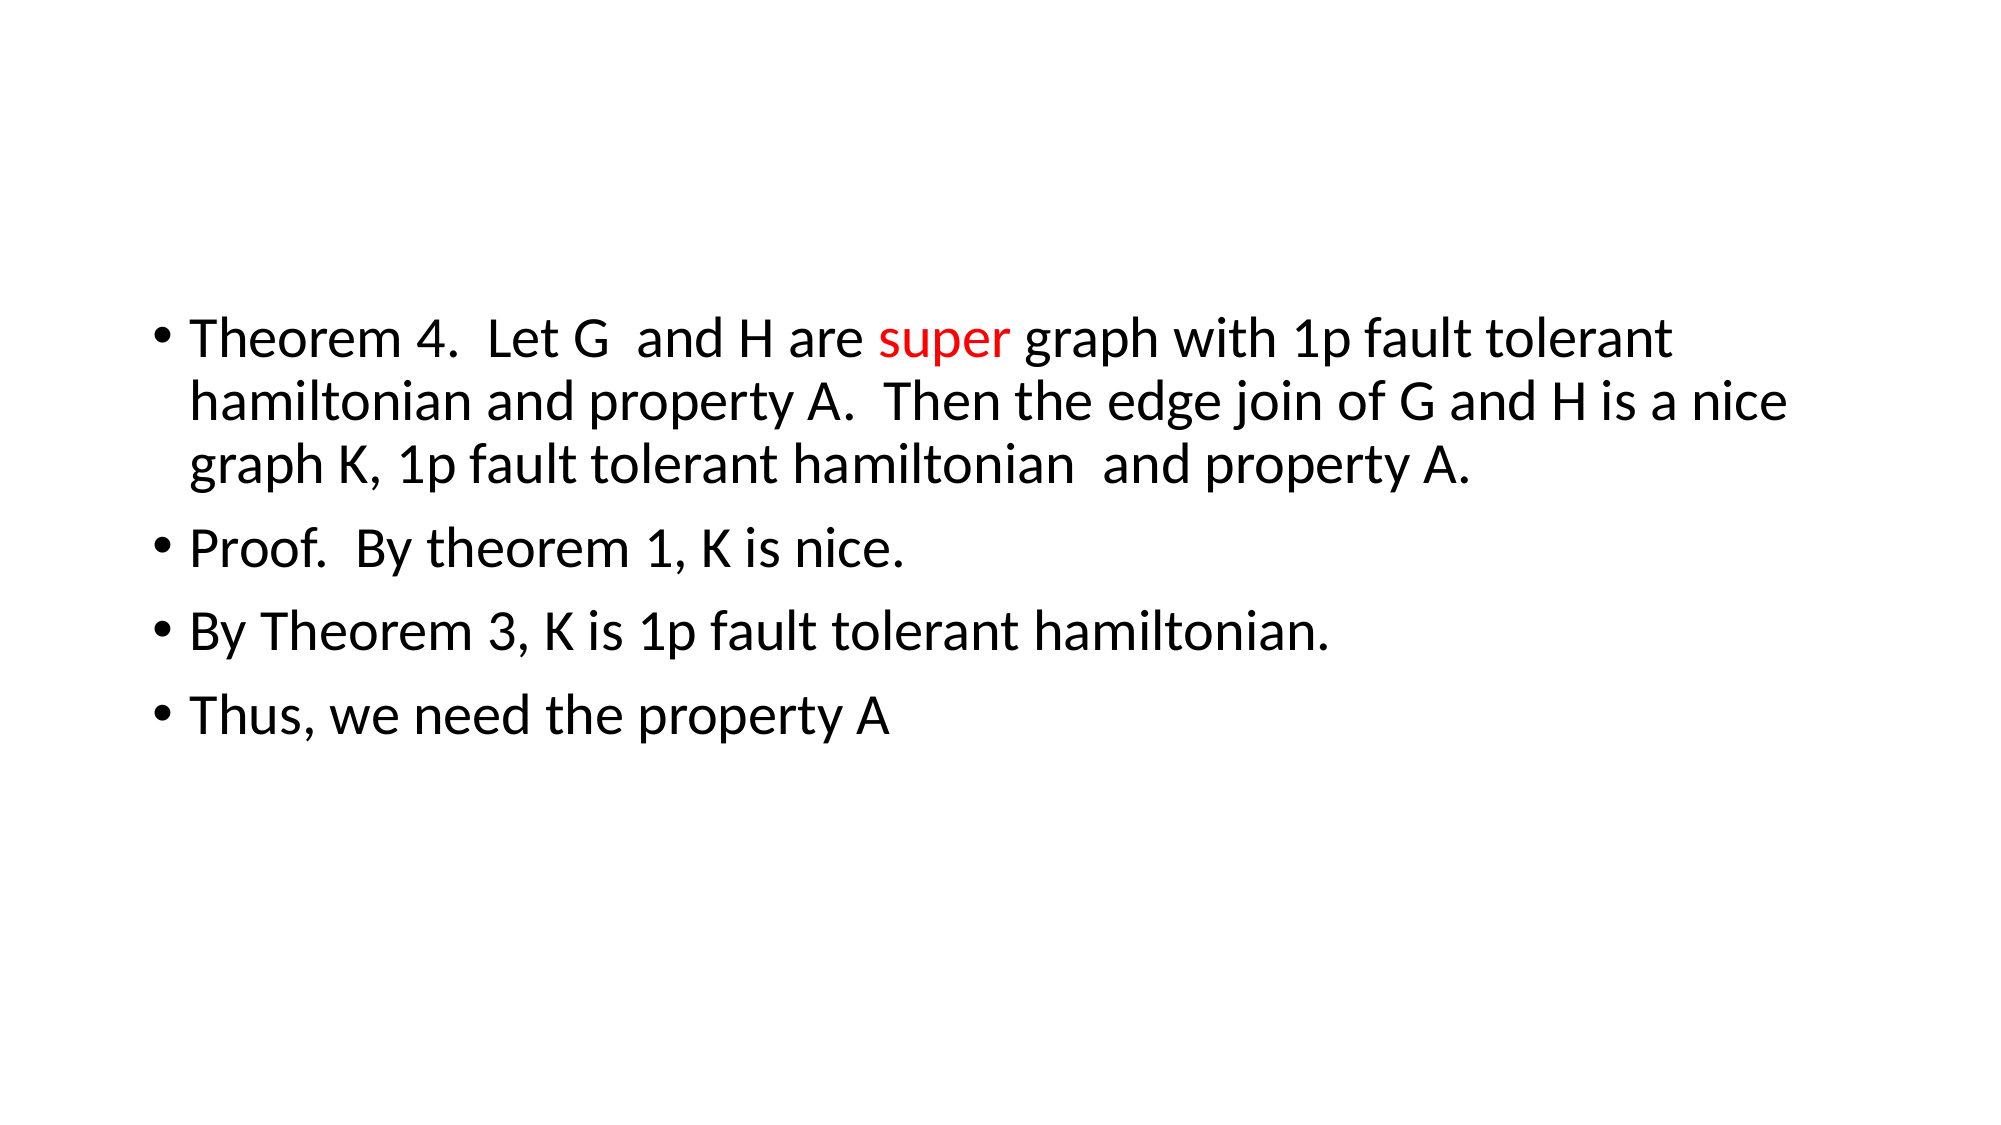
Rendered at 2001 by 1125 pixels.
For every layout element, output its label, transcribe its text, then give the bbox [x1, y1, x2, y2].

list Theorem 4. Let G and H are super graph with 1p fault tolerant hamiltonian and property A. Then the edge join of G and H is a nice graph K, 1p fault tolerant hamiltonian and property A. Proof. By theorem 1, K is nice. By Theorem 3, K is 1p fault tolerant hamiltonian. Thus, we need the property A [137, 299, 1863, 1014]
